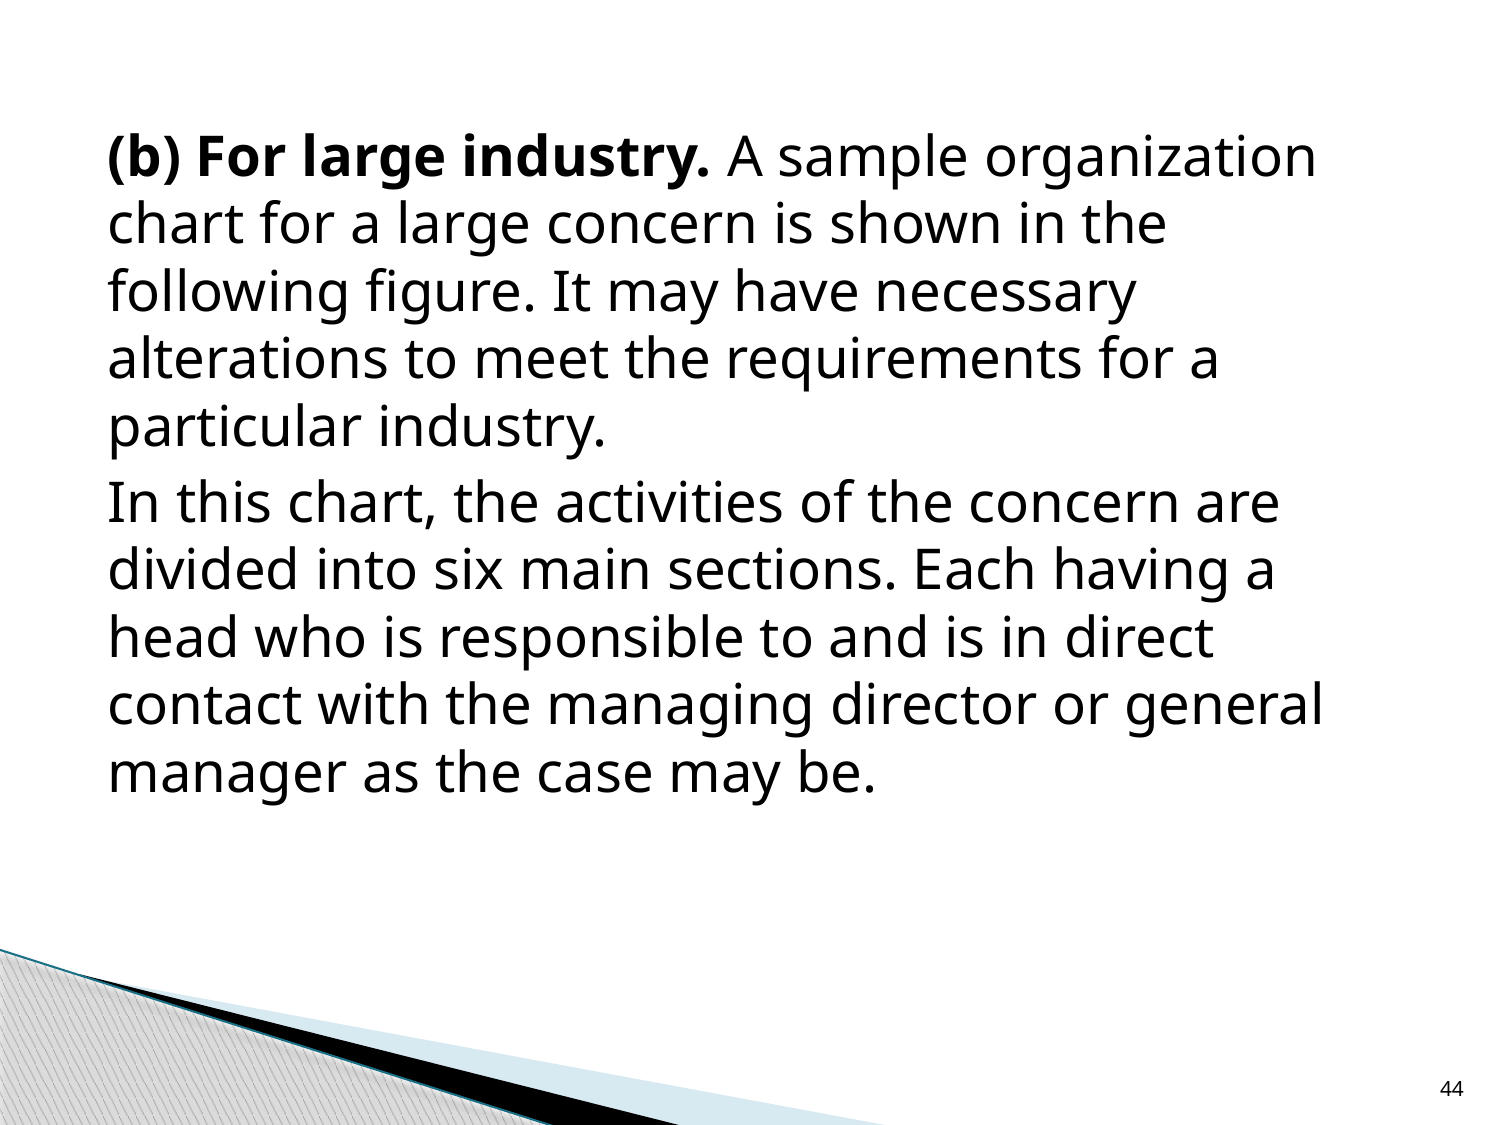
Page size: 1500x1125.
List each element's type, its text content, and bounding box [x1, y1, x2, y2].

slide_number 44 [1418, 1051, 1479, 1112]
list (b) For large industry. A sample organization chart for a large concern is shown in the following figure. It may have necessary alterations to meet the requirements for a particular industry. In this chart, the activities of the concern are divided into six main sections. Each having a head who is responsible to and is in direct contact with the managing director or general manager as the case may be. [75, 112, 1425, 986]
